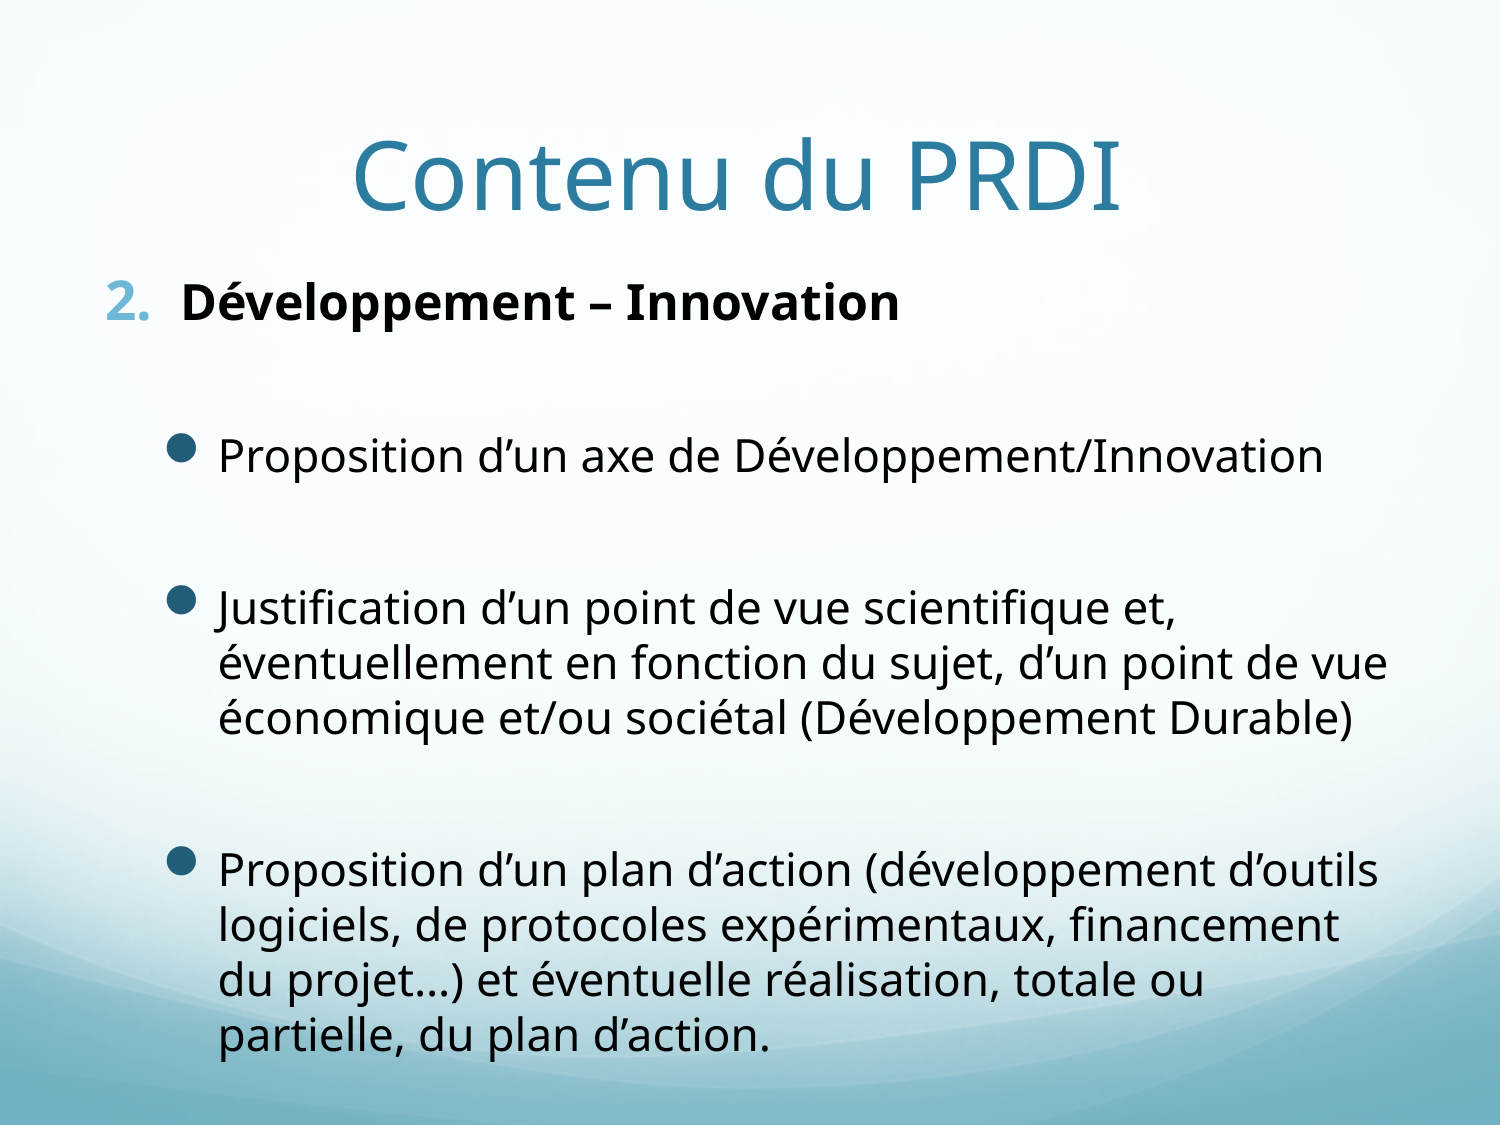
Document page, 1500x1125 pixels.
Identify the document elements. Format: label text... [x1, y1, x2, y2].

list Développement – Innovation Proposition d’un axe de Développement/Innovation Justification d’un point de vue scientifique et, éventuellement en fonction du sujet, d’un point de vue économique et/ou sociétal (Développement Durable) Proposition d’un plan d’action (développement d’outils logiciels, de protocoles expérimentaux, financement du projet…) et éventuelle réalisation, totale ou partielle, du plan d’action. [90, 262, 1410, 1073]
title Contenu du PRDI [90, 17, 1410, 237]
